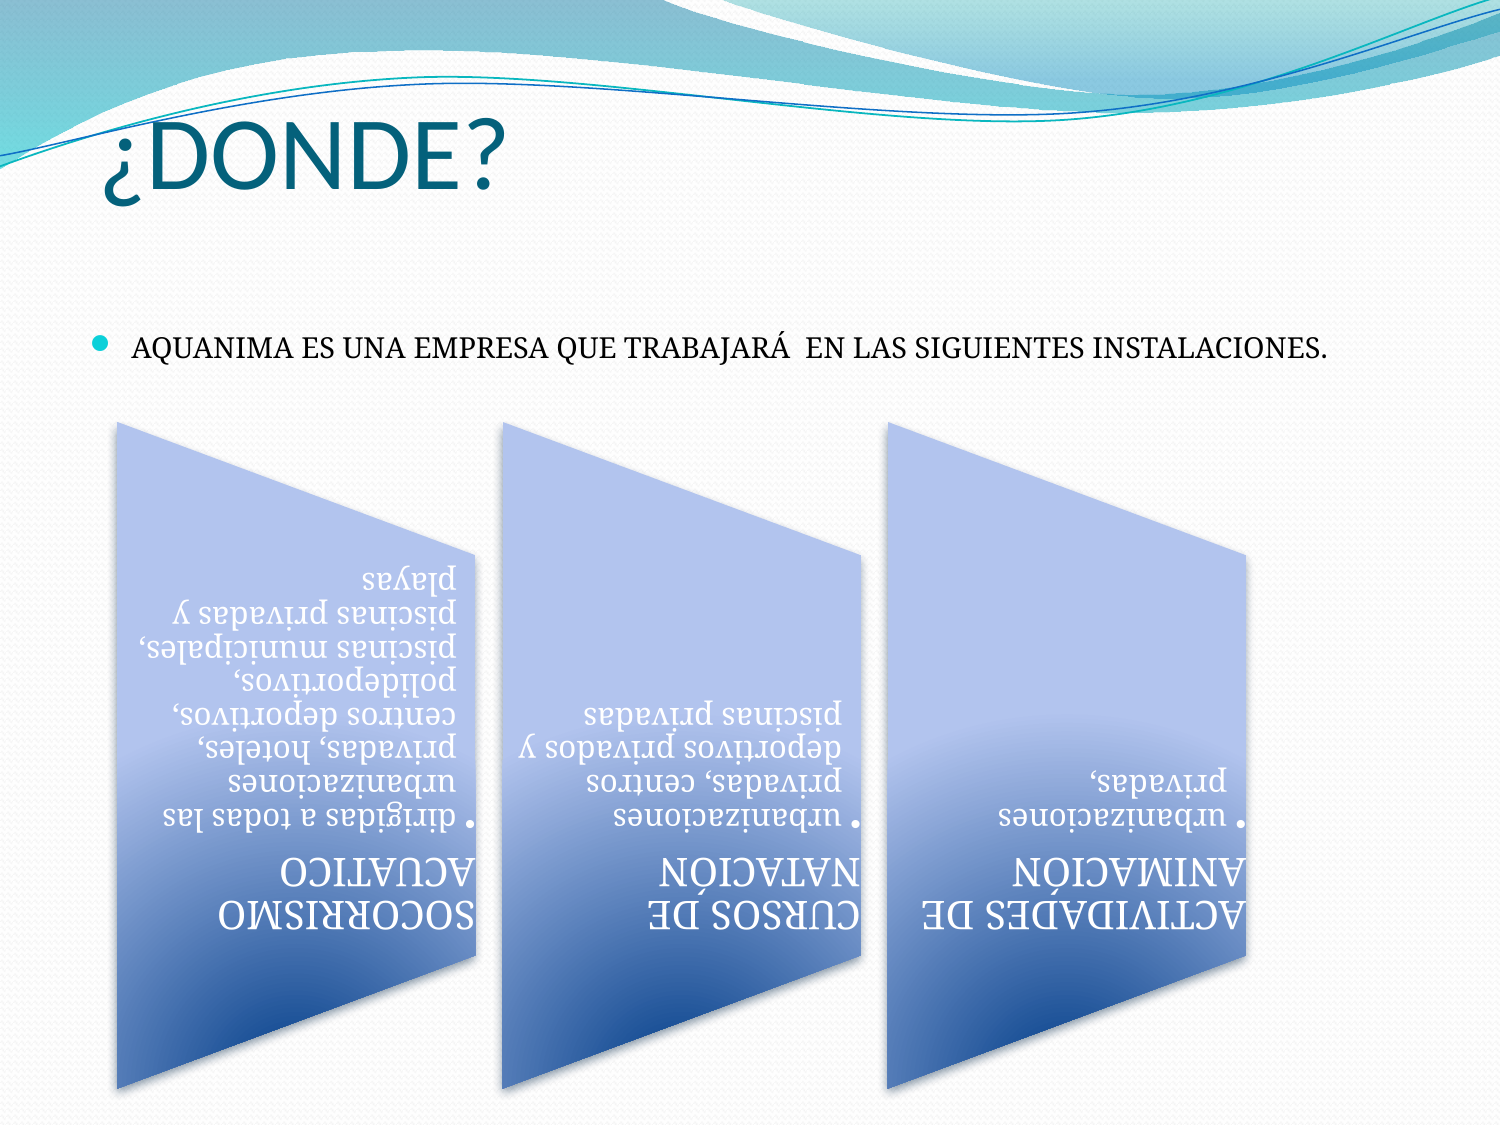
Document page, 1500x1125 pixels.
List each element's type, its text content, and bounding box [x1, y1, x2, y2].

title ¿DONDE? [75, 46, 1425, 199]
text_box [116, 421, 1247, 1089]
list AQUANIMA ES UNA EMPRESA QUE TRABAJARÁ EN LAS SIGUIENTES INSTALACIONES. [75, 199, 1425, 434]
